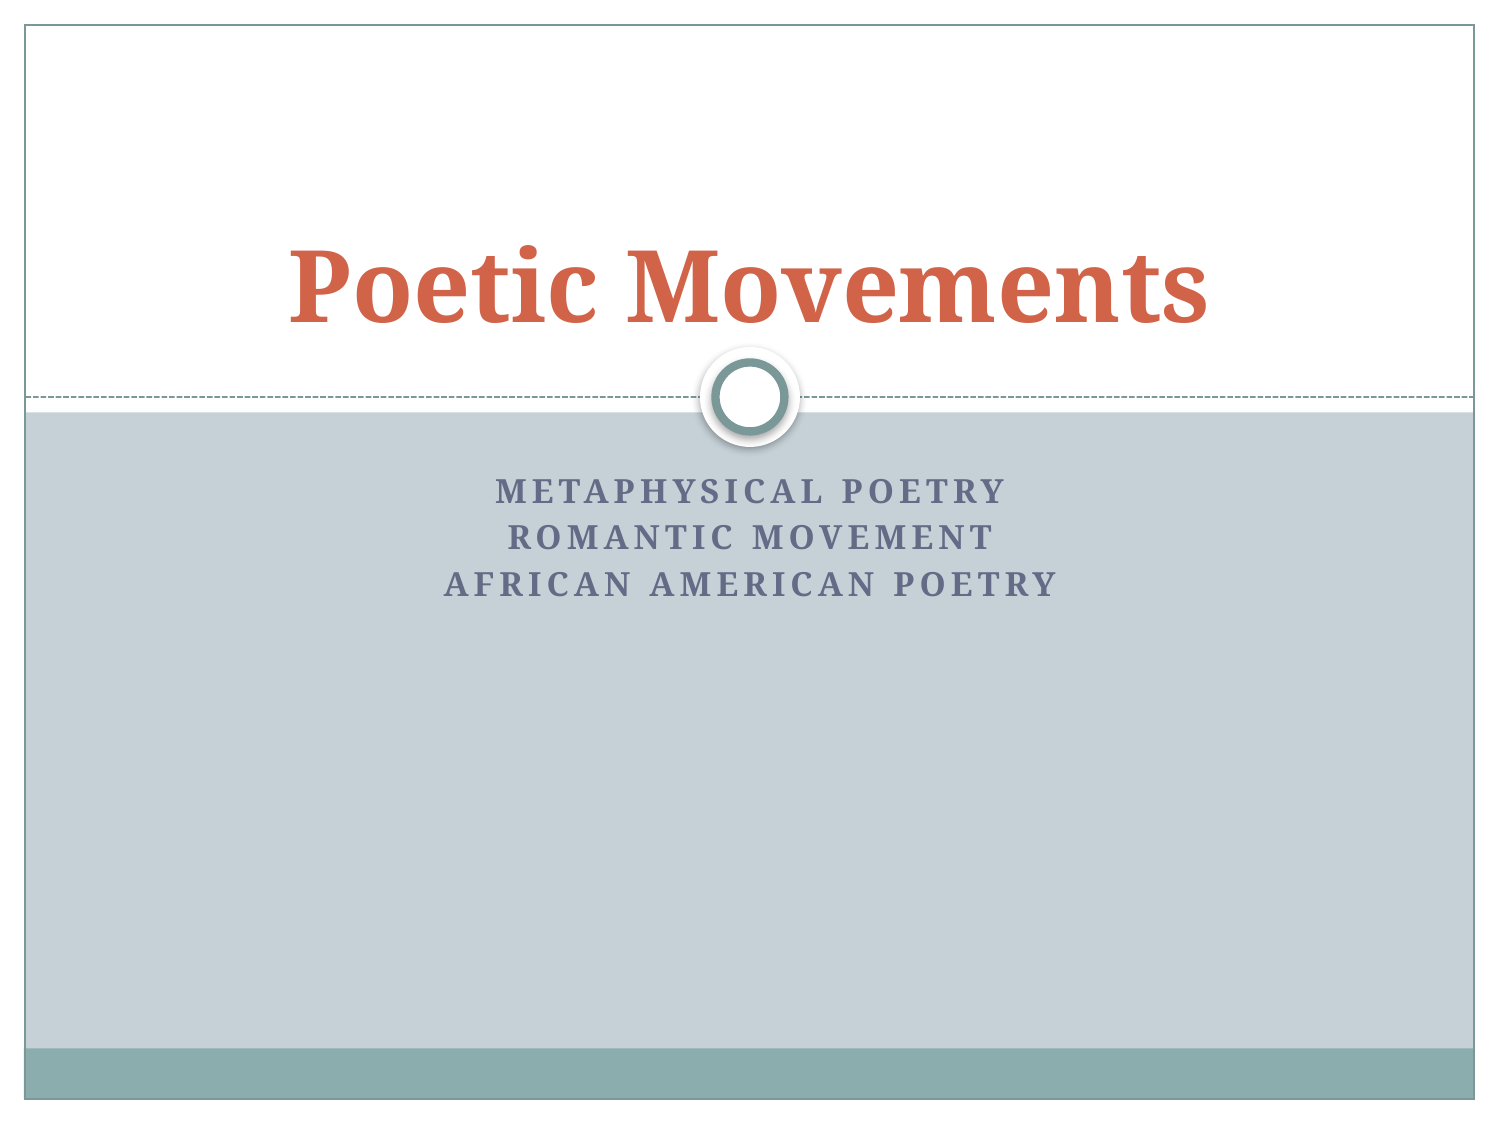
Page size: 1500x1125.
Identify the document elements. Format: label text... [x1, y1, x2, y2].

subtitle Metaphysical poetry Romantic movement African American poetry [225, 462, 1275, 750]
title Poetic Movements [112, 62, 1388, 350]
